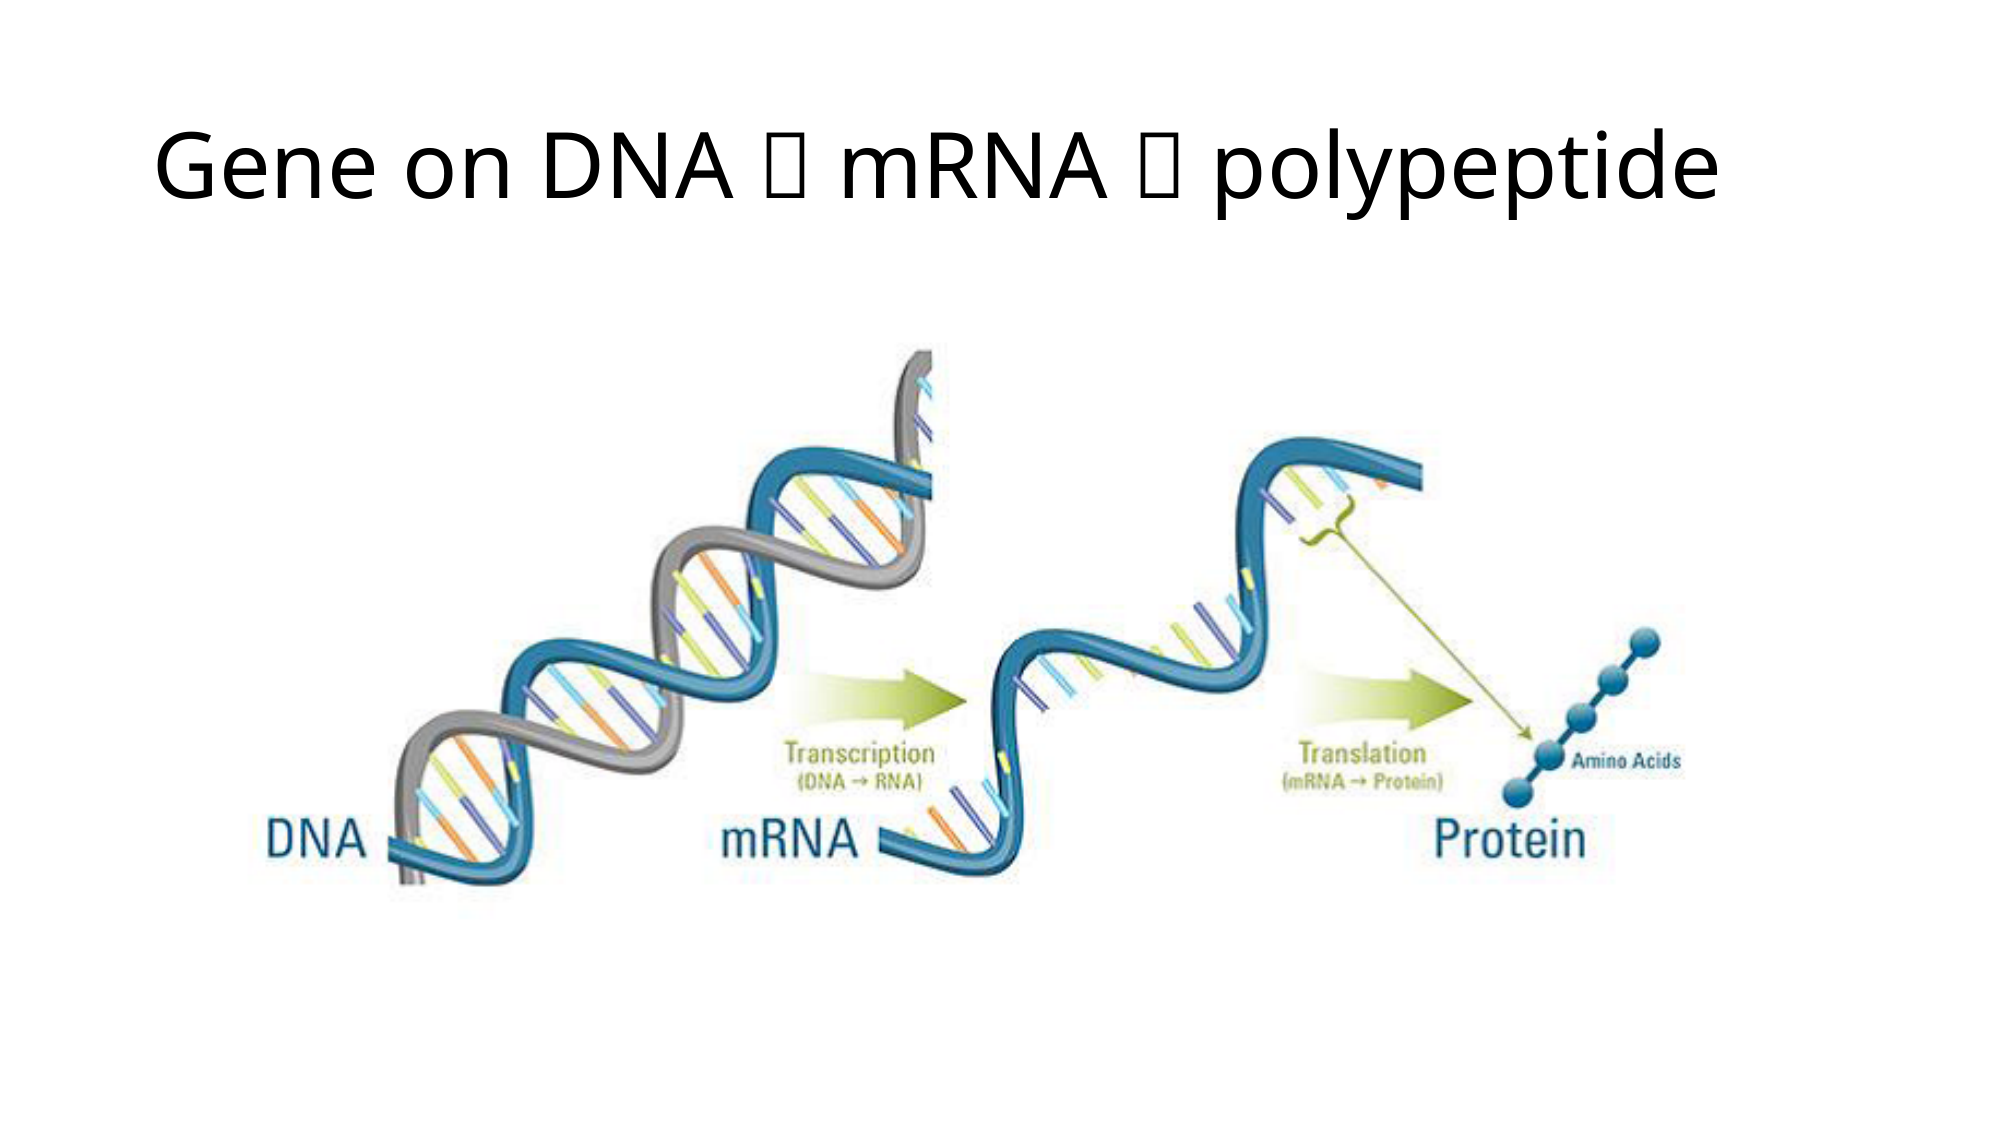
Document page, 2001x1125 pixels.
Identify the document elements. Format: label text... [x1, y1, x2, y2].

title Gene on DNA  mRNA  polypeptide [137, 59, 1863, 278]
picture [179, 255, 1821, 1020]
